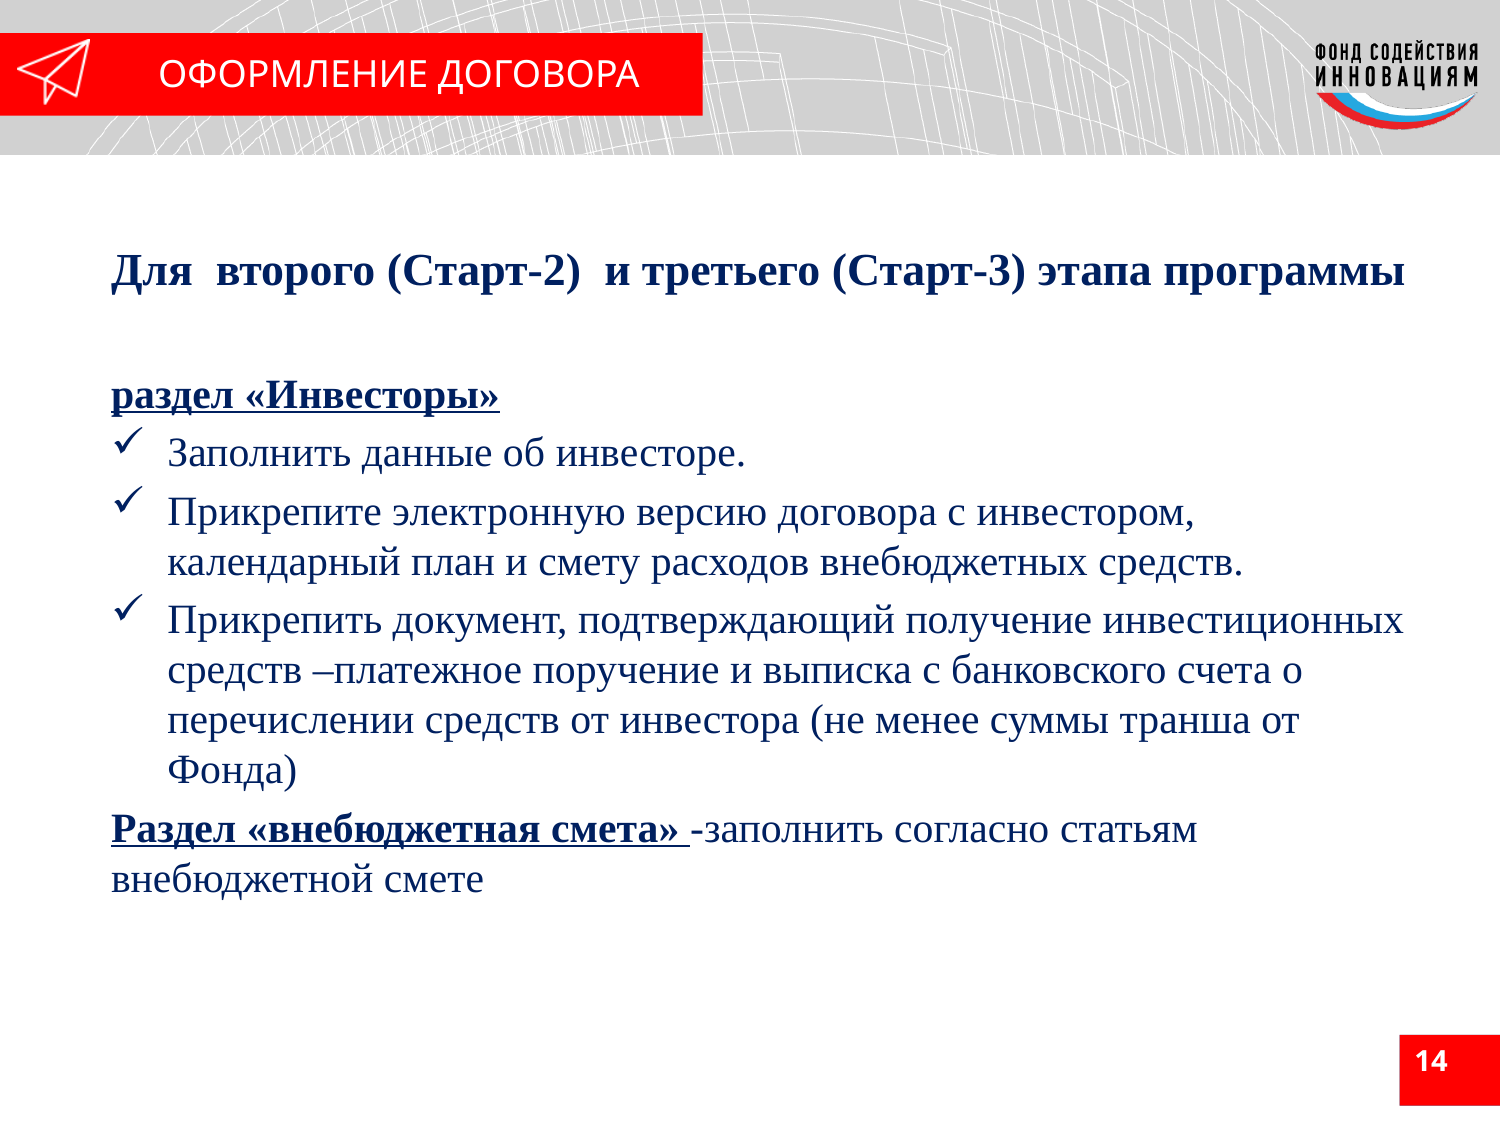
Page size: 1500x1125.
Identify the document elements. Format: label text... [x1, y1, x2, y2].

text_box [0, 31, 705, 118]
picture [0, 0, 1500, 155]
text_box ОФОРМЛЕНИЕ ДОГОВОРА [135, 42, 655, 103]
list Для второго (Старт-2) и третьего (Старт-3) этапа программы раздел «Инвесторы» Заполнить данные об инвесторе. Прикрепите электронную версию договора с инвестором, календарный план и смету расходов внебюджетных средств. Прикрепить документ, подтверждающий получение инвестиционных средств –платежное поручение и выписка с банковского счета о перечислении средств от инвестора (не менее суммы транша от Фонда) Раздел «внебюджетная смета» -заполнить согласно статьям внебюджетной смете [88, 231, 1424, 1083]
picture [17, 38, 90, 106]
text_box 14 [1399, 1034, 1500, 1106]
